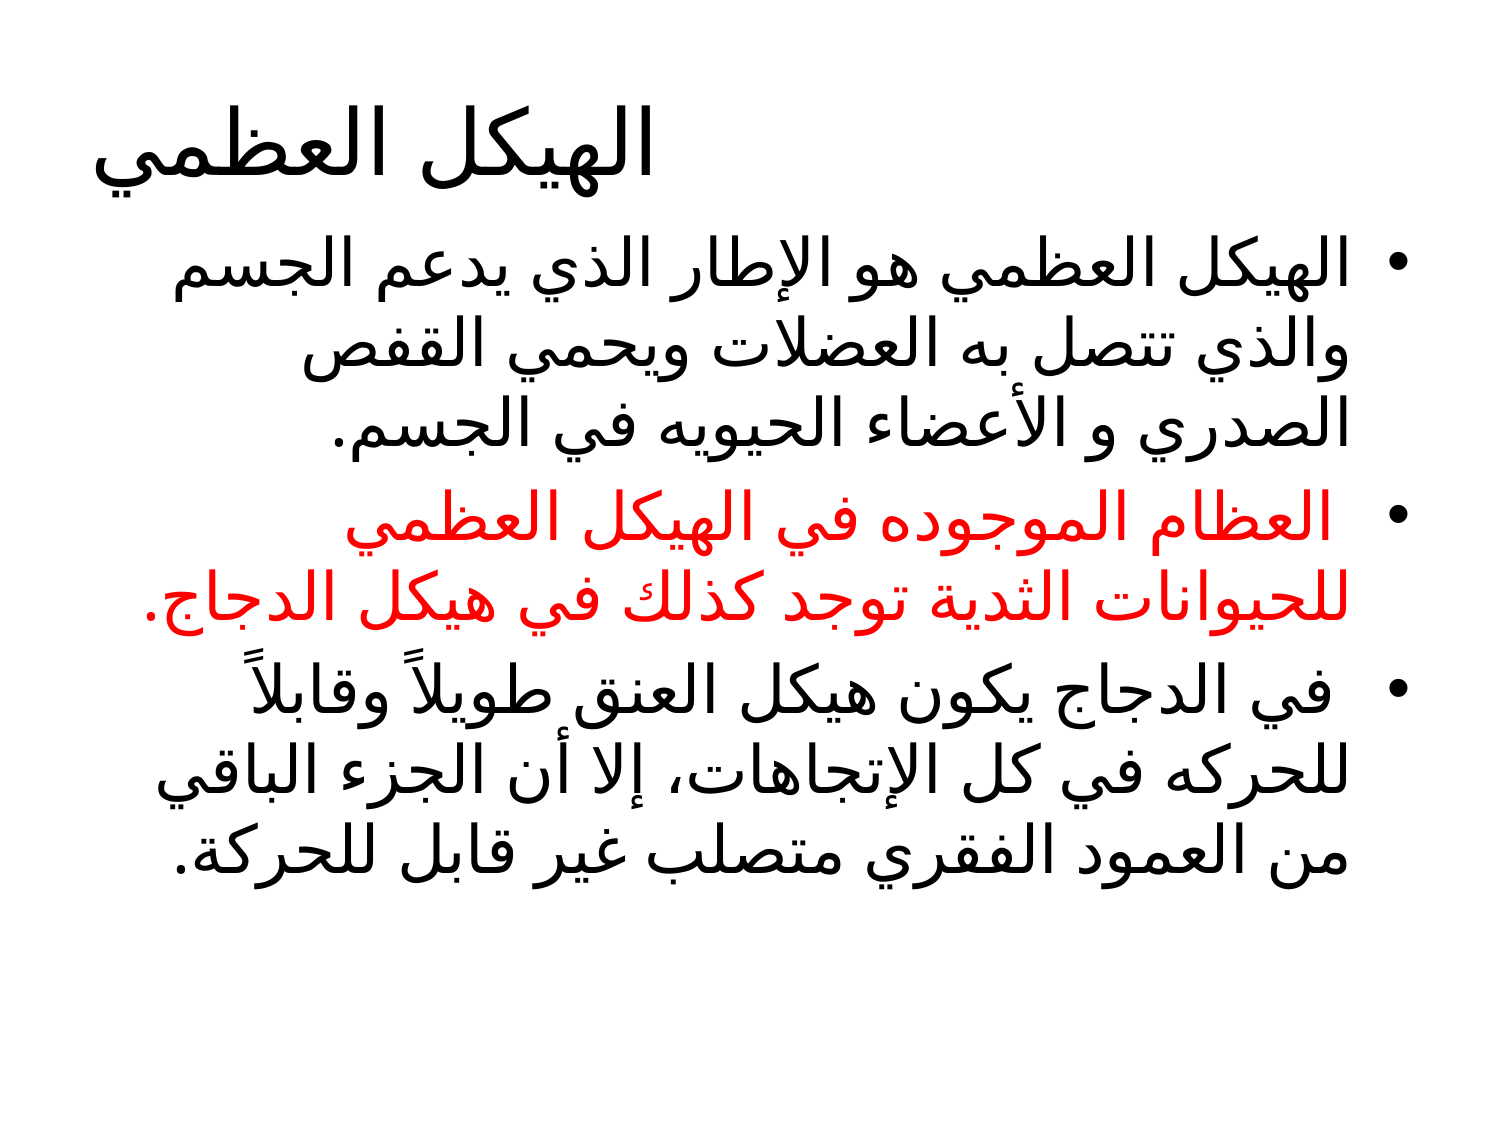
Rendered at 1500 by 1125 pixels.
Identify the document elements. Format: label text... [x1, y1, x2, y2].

list الهيكل العظمي هو الإطار الذي يدعم الجسم والذي تتصل به العضلات ويحمي القفص الصدري و الأعضاء الحيويه في الجسم. العظام الموجوده في الهيكل العظمي للحيوانات الثدية توجد كذلك في هيكل الدجاج. في الدجاج يكون هيكل العنق طويلاً وقابلاً للحركه في كل الإتجاهات، إلا أن الجزء الباقي من العمود الفقري متصلب غير قابل للحركة. [75, 212, 1425, 1063]
title الهيكل العظمي [75, 45, 1425, 212]
